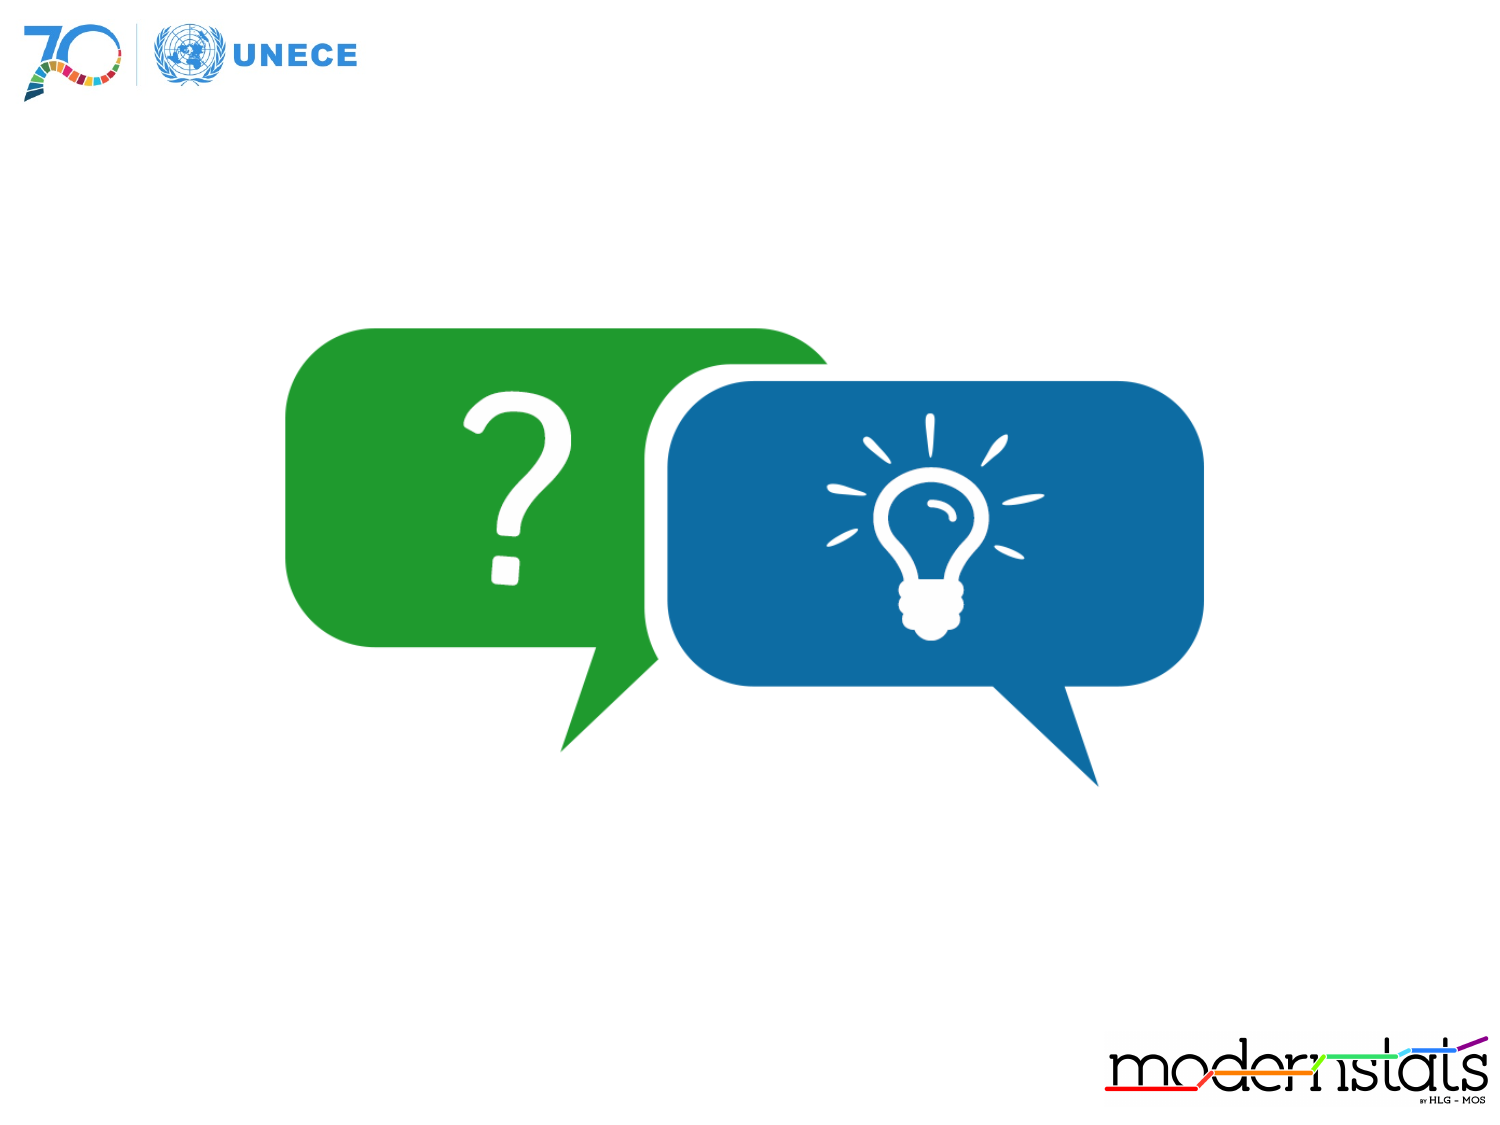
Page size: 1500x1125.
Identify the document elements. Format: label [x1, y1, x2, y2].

picture [5, 18, 366, 104]
picture [253, 266, 1245, 871]
picture [1104, 1031, 1489, 1107]
